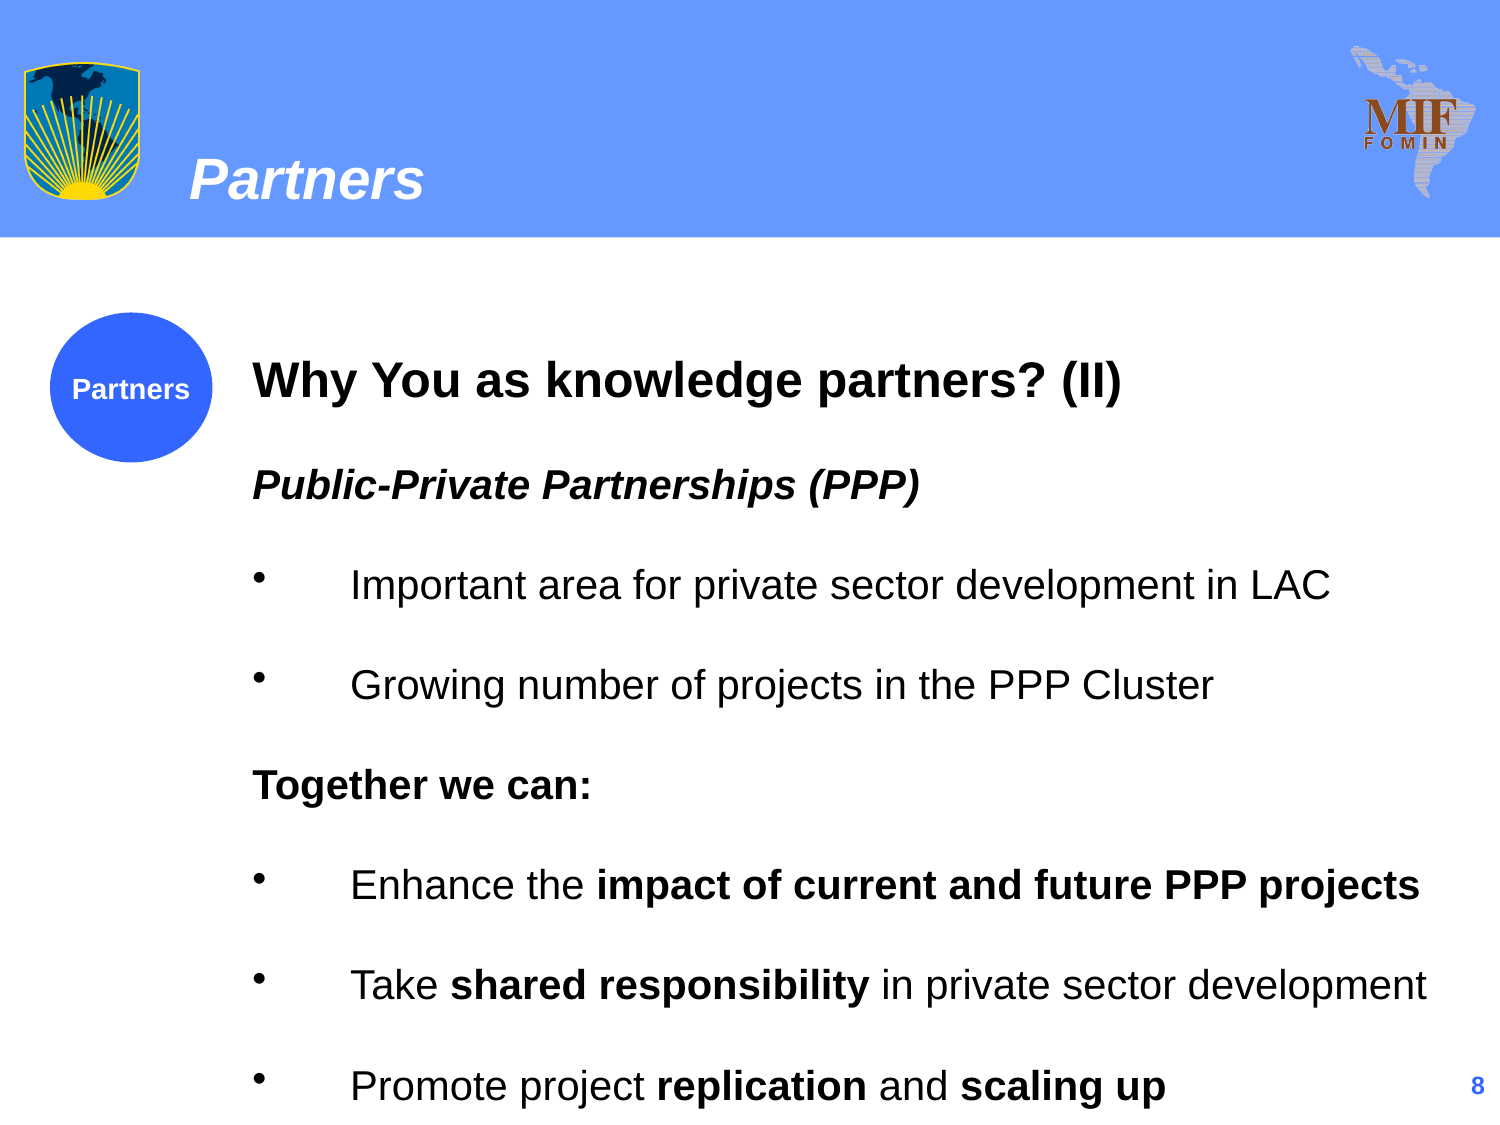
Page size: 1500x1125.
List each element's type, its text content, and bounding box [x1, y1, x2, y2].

text_box Partners [49, 312, 213, 463]
picture [1350, 46, 1476, 198]
text_box Partners [174, 134, 442, 219]
text_box Why You as knowledge partners? (II) Public-Private Partnerships (PPP) Important area for private sector development in LAC Growing number of projects in the PPP Cluster Together we can: Enhance the impact of current and future PPP projects Take shared responsibility in private sector development Promote project replication and scaling up [237, 290, 1500, 1125]
picture [24, 62, 140, 200]
